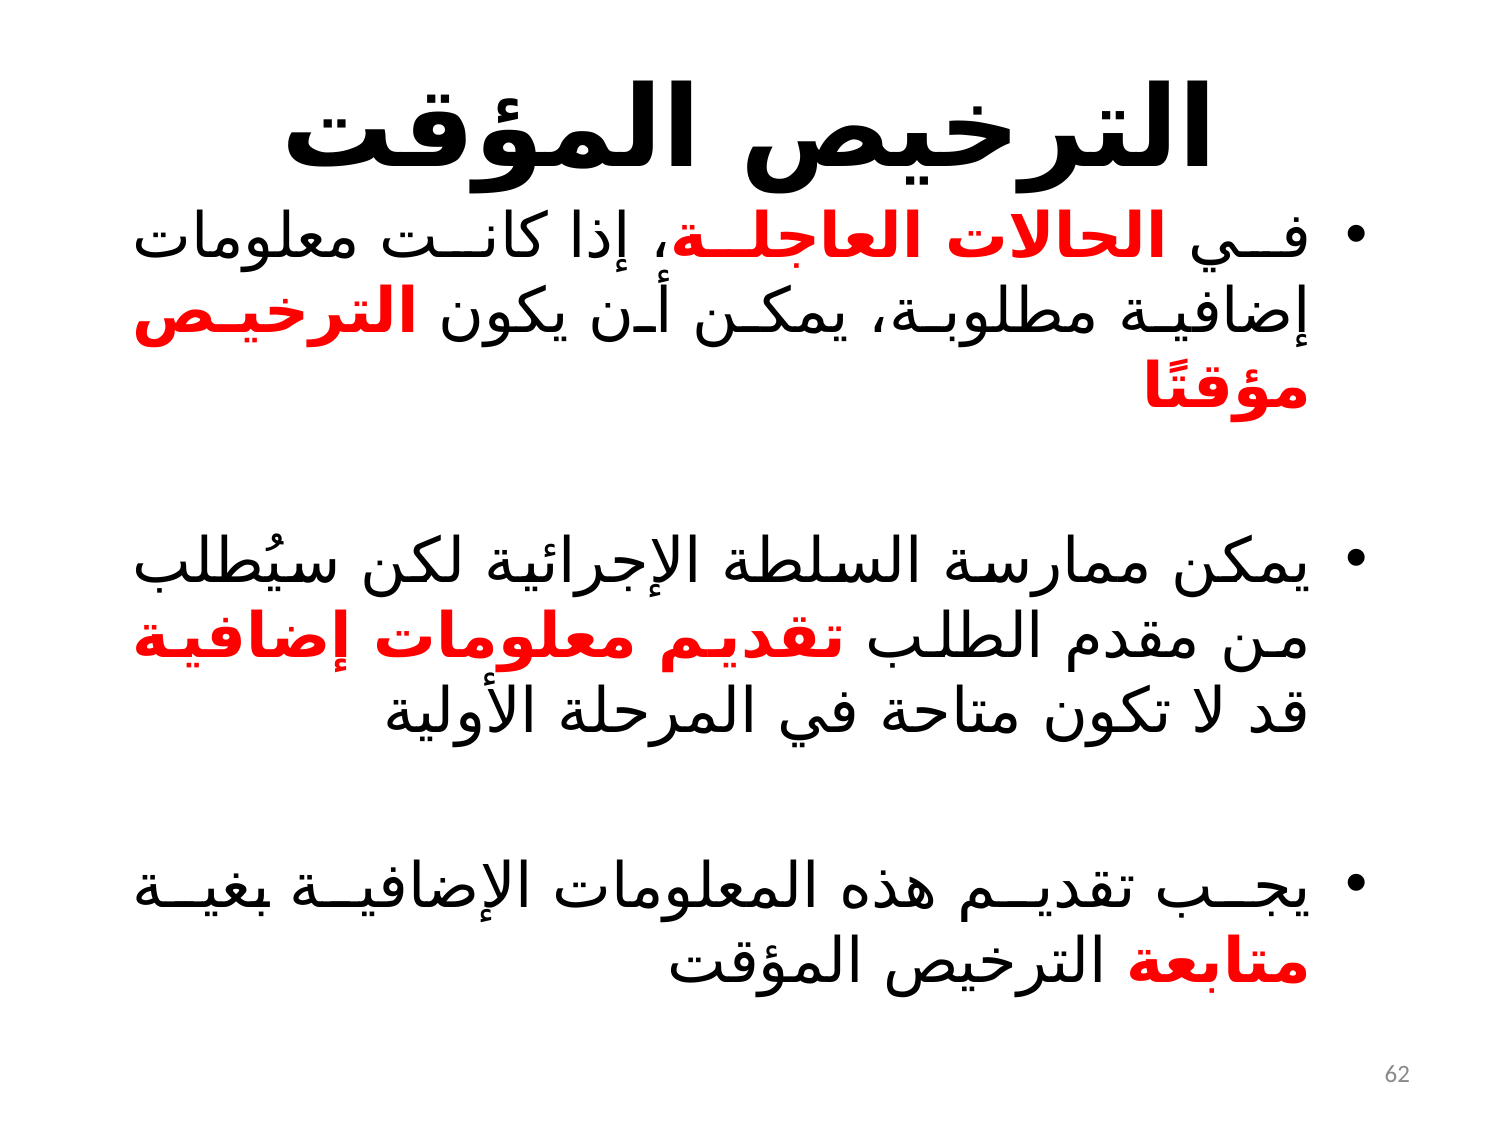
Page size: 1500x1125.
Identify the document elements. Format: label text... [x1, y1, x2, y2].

title الترخيص المؤقت [75, 27, 1425, 216]
slide_number 62 [1074, 1042, 1425, 1103]
text_box في الحالات العاجلة، إذا كانت معلومات إضافية مطلوبة، يمكن أن يكون الترخيص مؤقتًا يمكن ممارسة السلطة الإجرائية لكن سيُطلب من مقدم الطلب تقديم معلومات إضافية قد لا تكون متاحة في المرحلة الأولية يجب تقديم هذه المعلومات الإضافية بغية متابعة الترخيص المؤقت [117, 187, 1383, 959]
